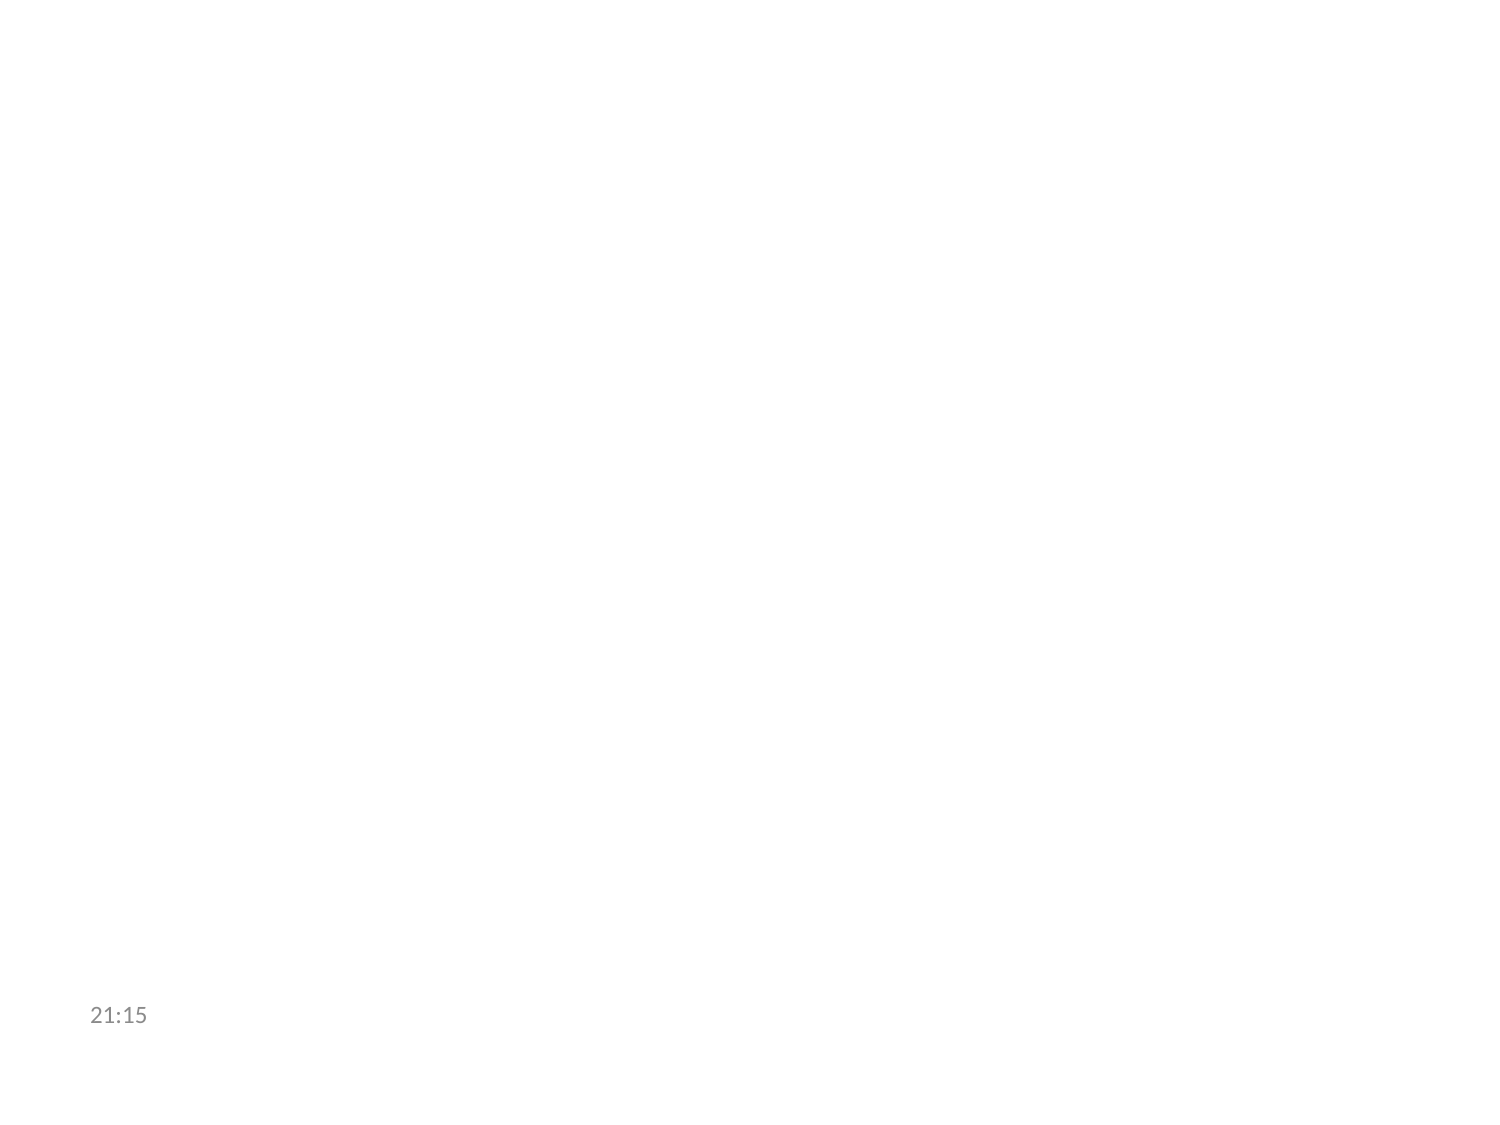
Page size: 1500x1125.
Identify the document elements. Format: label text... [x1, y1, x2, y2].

text_box 15:35 [75, 983, 425, 1044]
